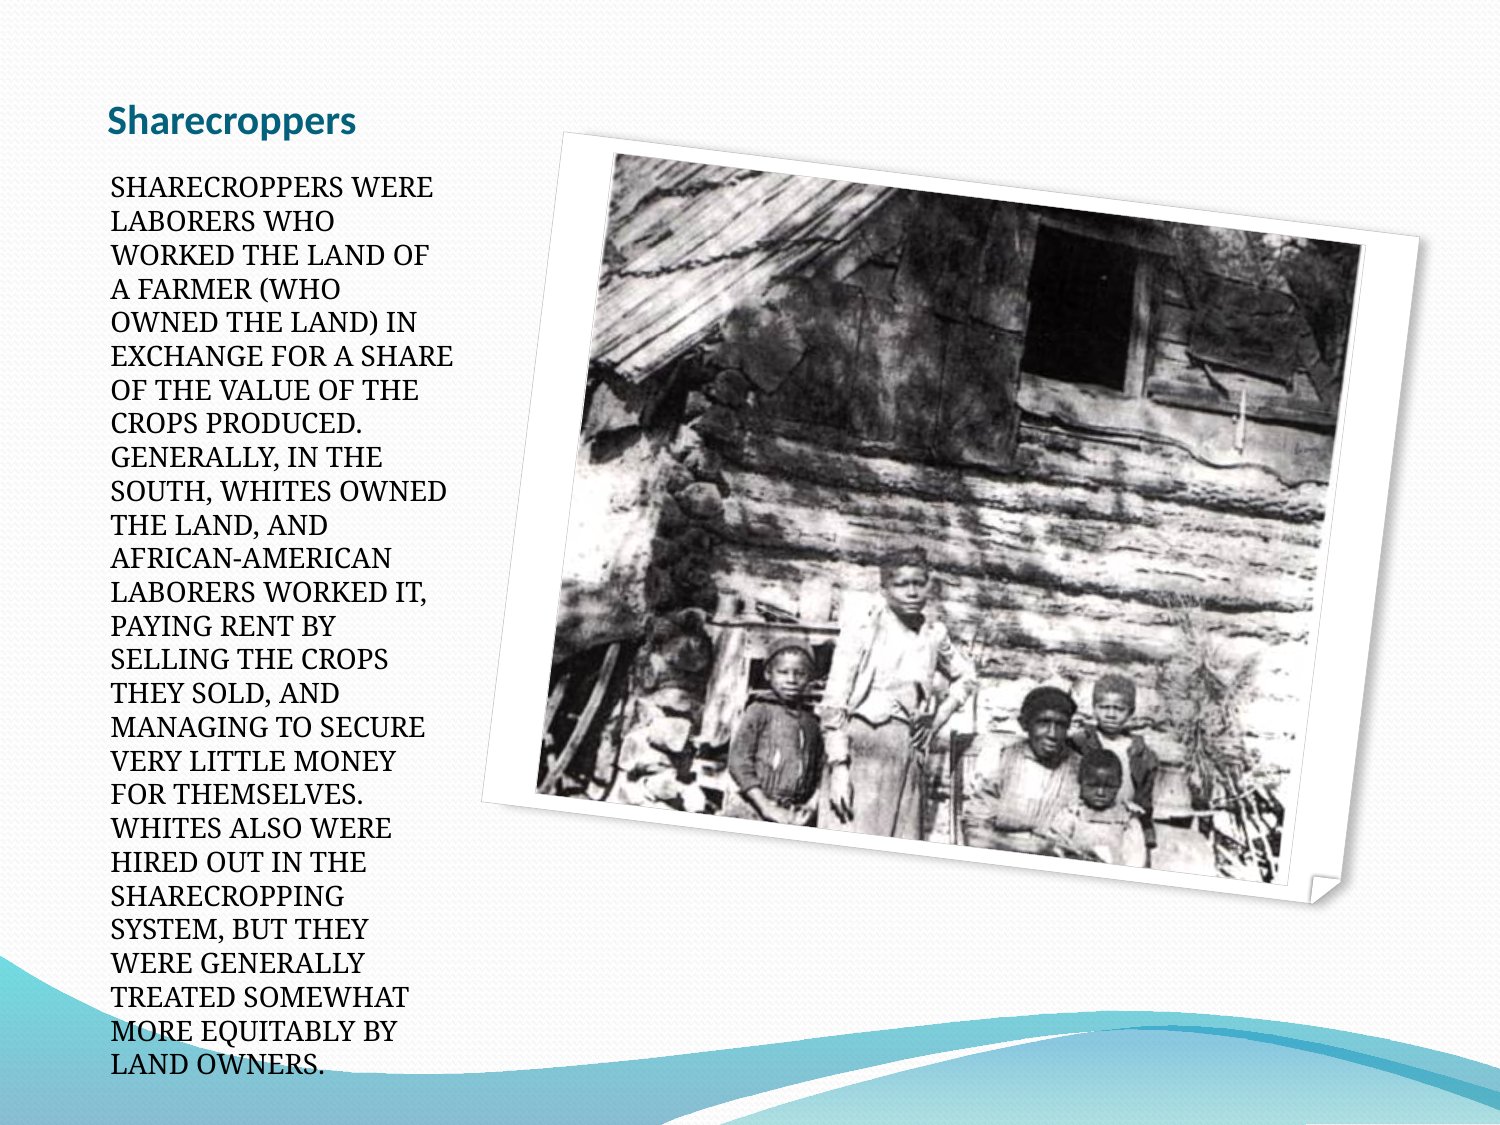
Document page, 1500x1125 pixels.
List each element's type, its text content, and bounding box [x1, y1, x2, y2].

title Sharecroppers [99, 75, 463, 150]
list SHARECROPPERS WERE LABORERS WHO WORKED THE LAND OF A FARMER (WHO OWNED THE LAND) IN EXCHANGE FOR A SHARE OF THE VALUE OF THE CROPS PRODUCED. GENERALLY, IN THE SOUTH, WHITES OWNED THE LAND, AND AFRICAN-AMERICAN LABORERS WORKED IT, PAYING RENT BY SELLING THE CROPS THEY SOLD, AND MANAGING TO SECURE VERY LITTLE MONEY FOR THEMSELVES. WHITES ALSO WERE HIRED OUT IN THE SHARECROPPING SYSTEM, BUT THEY WERE GENERALLY TREATED SOMEWHAT MORE EQUITABLY BY LAND OWNERS. [99, 162, 463, 938]
picture [1333, 242, 1365, 503]
picture [571, 154, 1330, 842]
picture [536, 557, 566, 796]
picture [1023, 852, 1291, 885]
